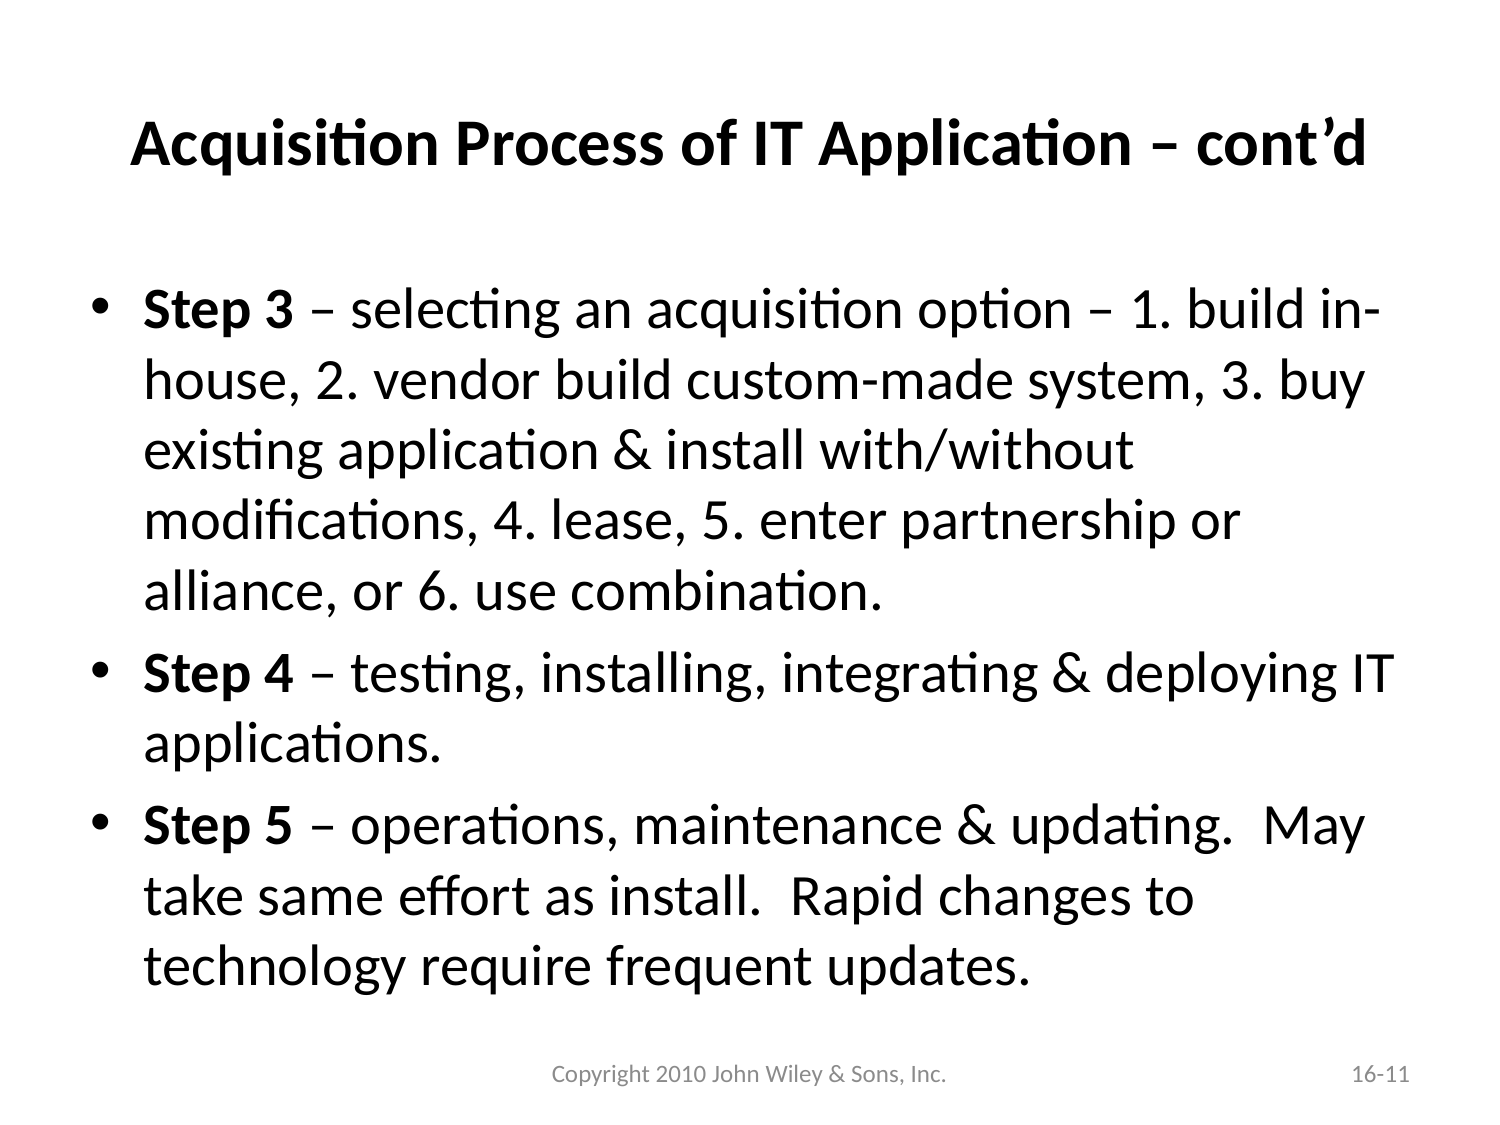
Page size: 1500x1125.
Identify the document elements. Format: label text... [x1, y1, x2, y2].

slide_number 16-11 [1074, 1042, 1425, 1103]
list Step 3 – selecting an acquisition option – 1. build in-house, 2. vendor build custom-made system, 3. buy existing application & install with/without modifications, 4. lease, 5. enter partnership or alliance, or 6. use combination. Step 4 – testing, installing, integrating & deploying IT applications. Step 5 – operations, maintenance & updating. May take same effort as install. Rapid changes to technology require frequent updates. [75, 262, 1425, 1005]
footer Copyright 2010 John Wiley & Sons, Inc. [512, 1042, 988, 1103]
title Acquisition Process of IT Application – cont’d [75, 45, 1425, 233]
